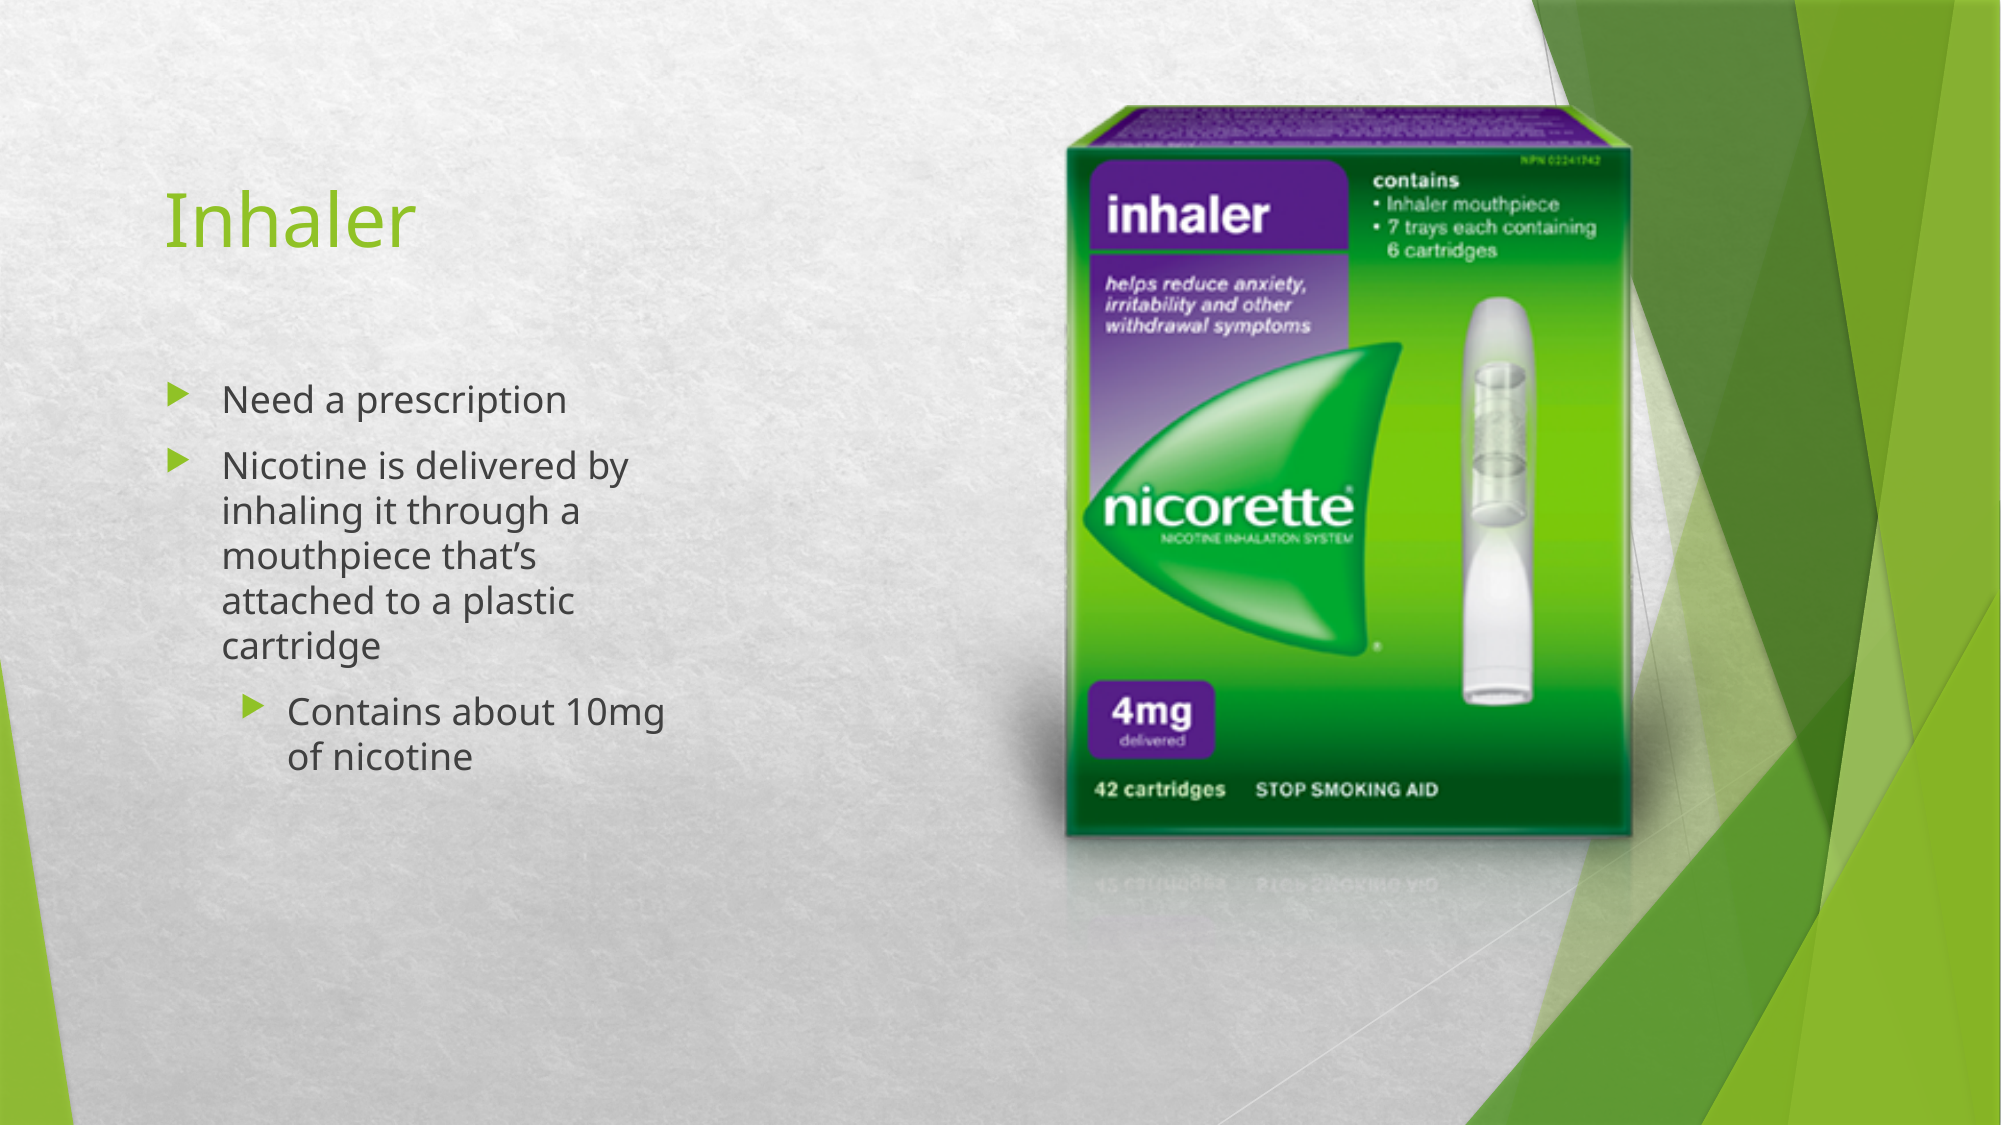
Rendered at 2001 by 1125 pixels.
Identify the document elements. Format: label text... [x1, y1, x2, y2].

list Need a prescription Nicotine is delivered by inhaling it through a mouthpiece that’s attached to a plastic cartridge Contains about 10mg of nicotine [149, 368, 701, 950]
title Inhaler [149, 105, 705, 331]
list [929, 104, 1771, 951]
